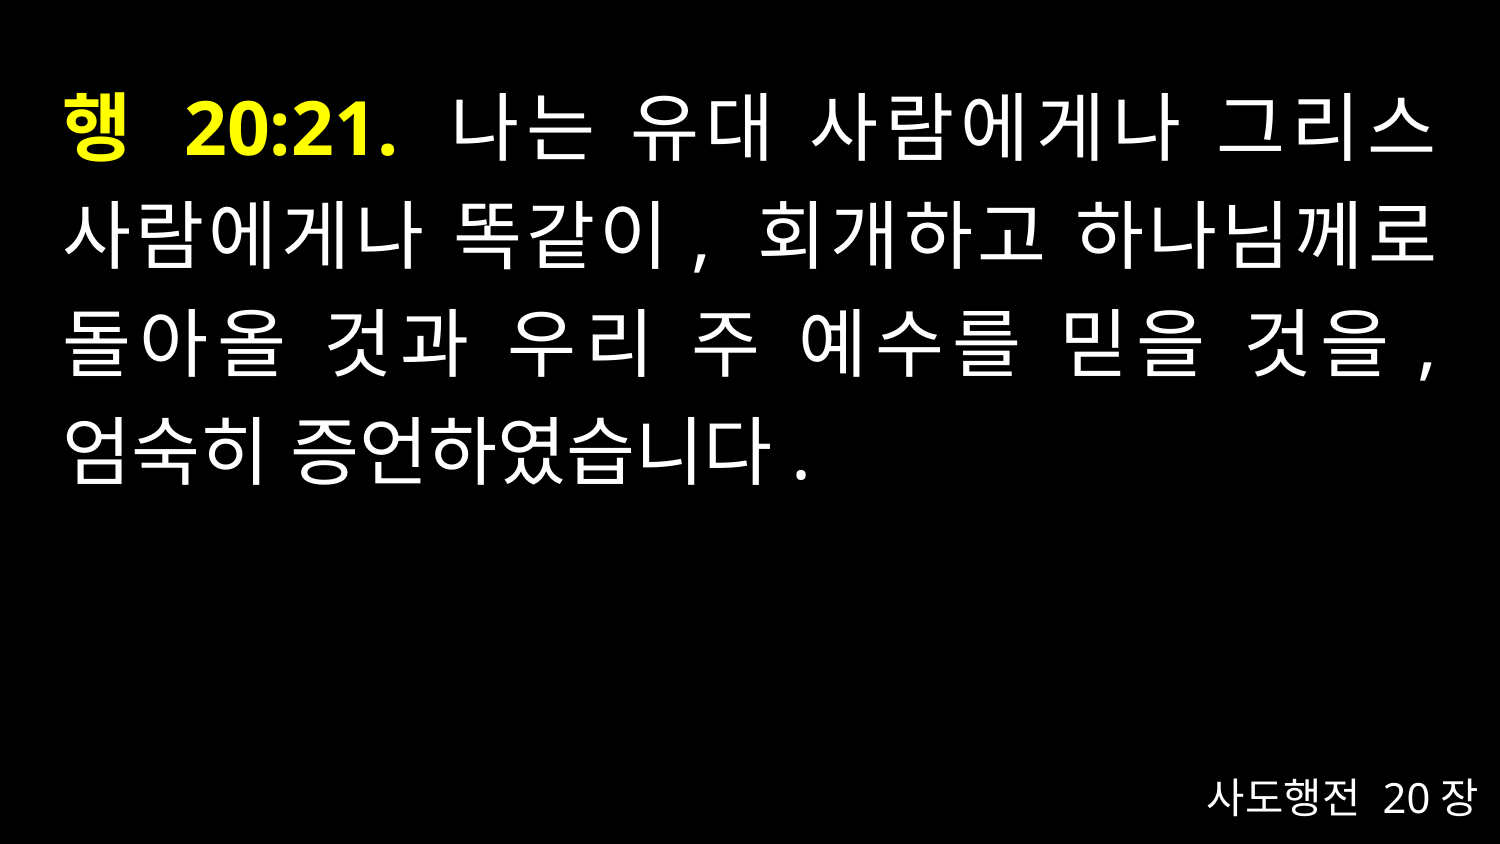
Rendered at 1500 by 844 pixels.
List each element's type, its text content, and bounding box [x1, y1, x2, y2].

title 행 20:21. 나는 유대 사람에게나 그리스 사람에게나 똑같이, 회개하고 하나님께로 돌아올 것과 우리 주 예수를 믿을 것을, 엄숙히 증언하였습니다. [0, 0, 1500, 844]
subtitle 사도행전 20장 [916, 770, 1500, 844]
